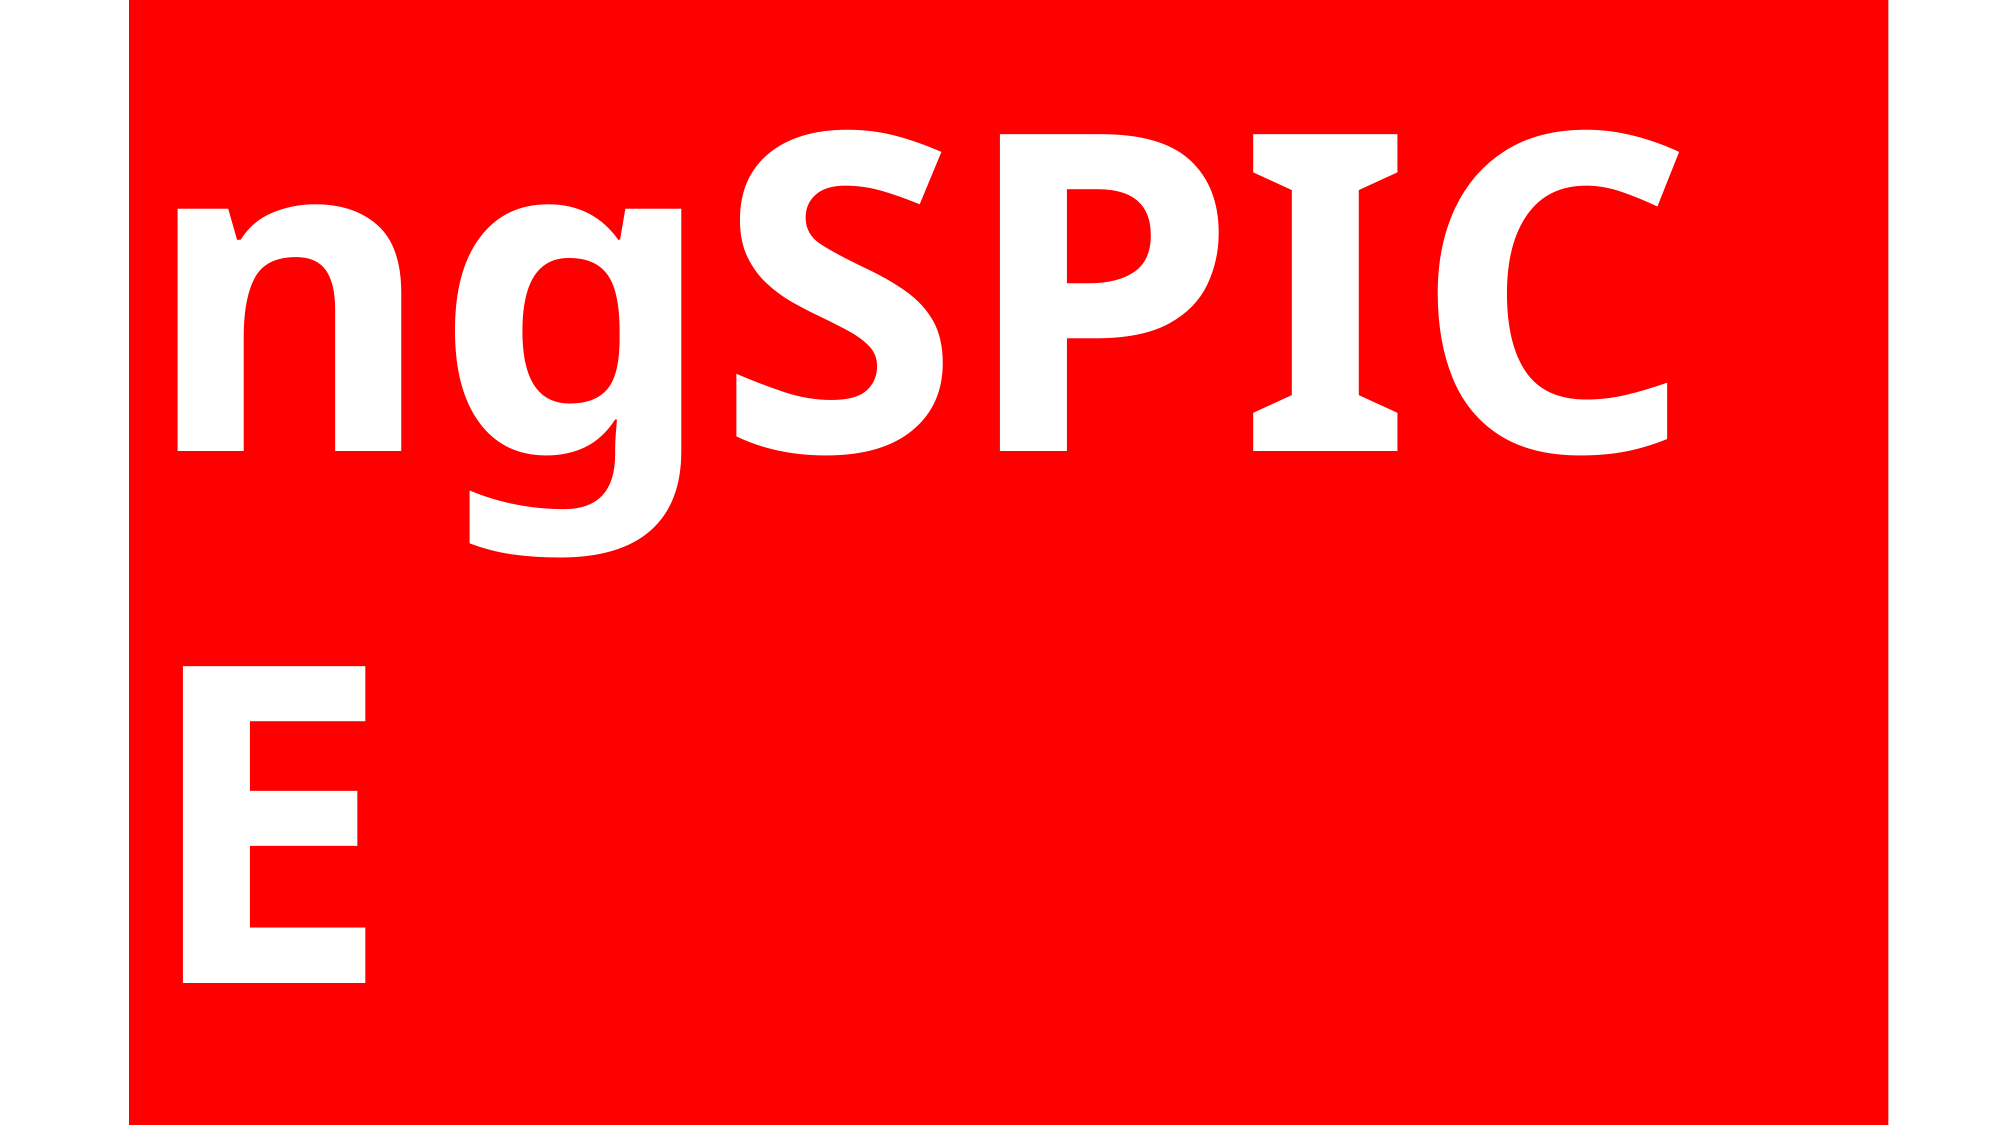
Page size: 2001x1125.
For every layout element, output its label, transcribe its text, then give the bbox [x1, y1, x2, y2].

text_box ngSPICE Engine [129, 0, 1889, 1125]
